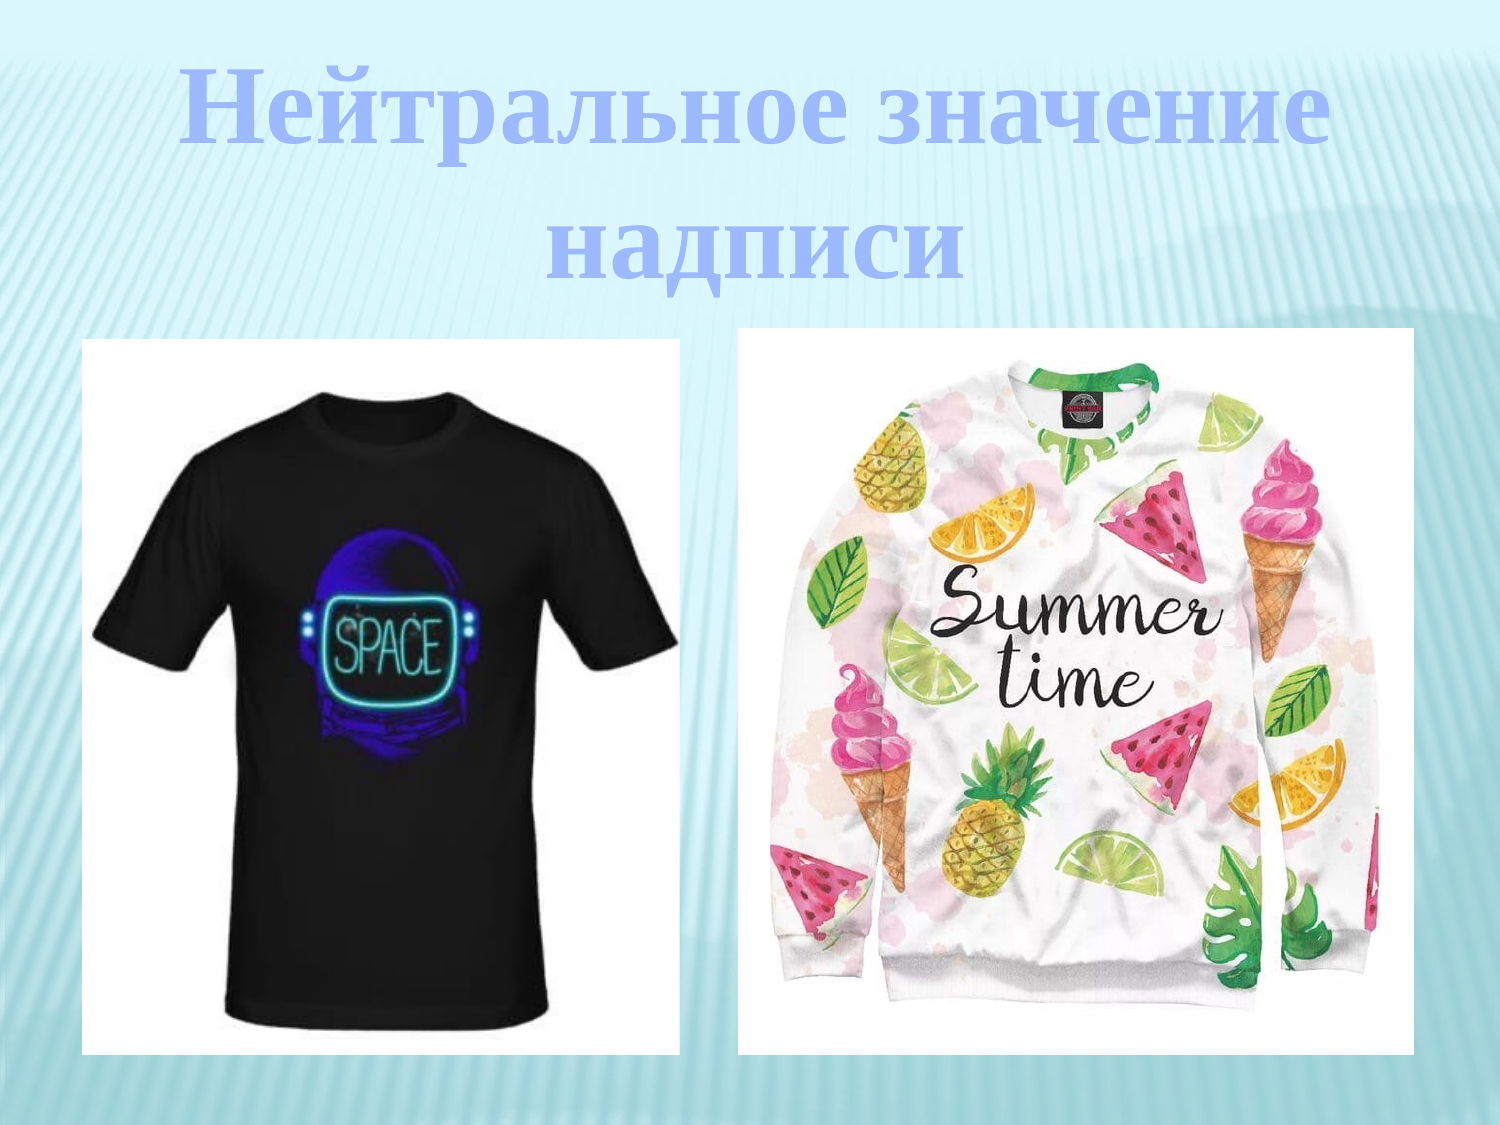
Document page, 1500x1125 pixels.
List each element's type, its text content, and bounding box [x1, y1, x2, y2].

text_box Нейтральное значение надписи [58, 23, 1453, 309]
picture [81, 339, 680, 1055]
picture [737, 327, 1414, 1055]
